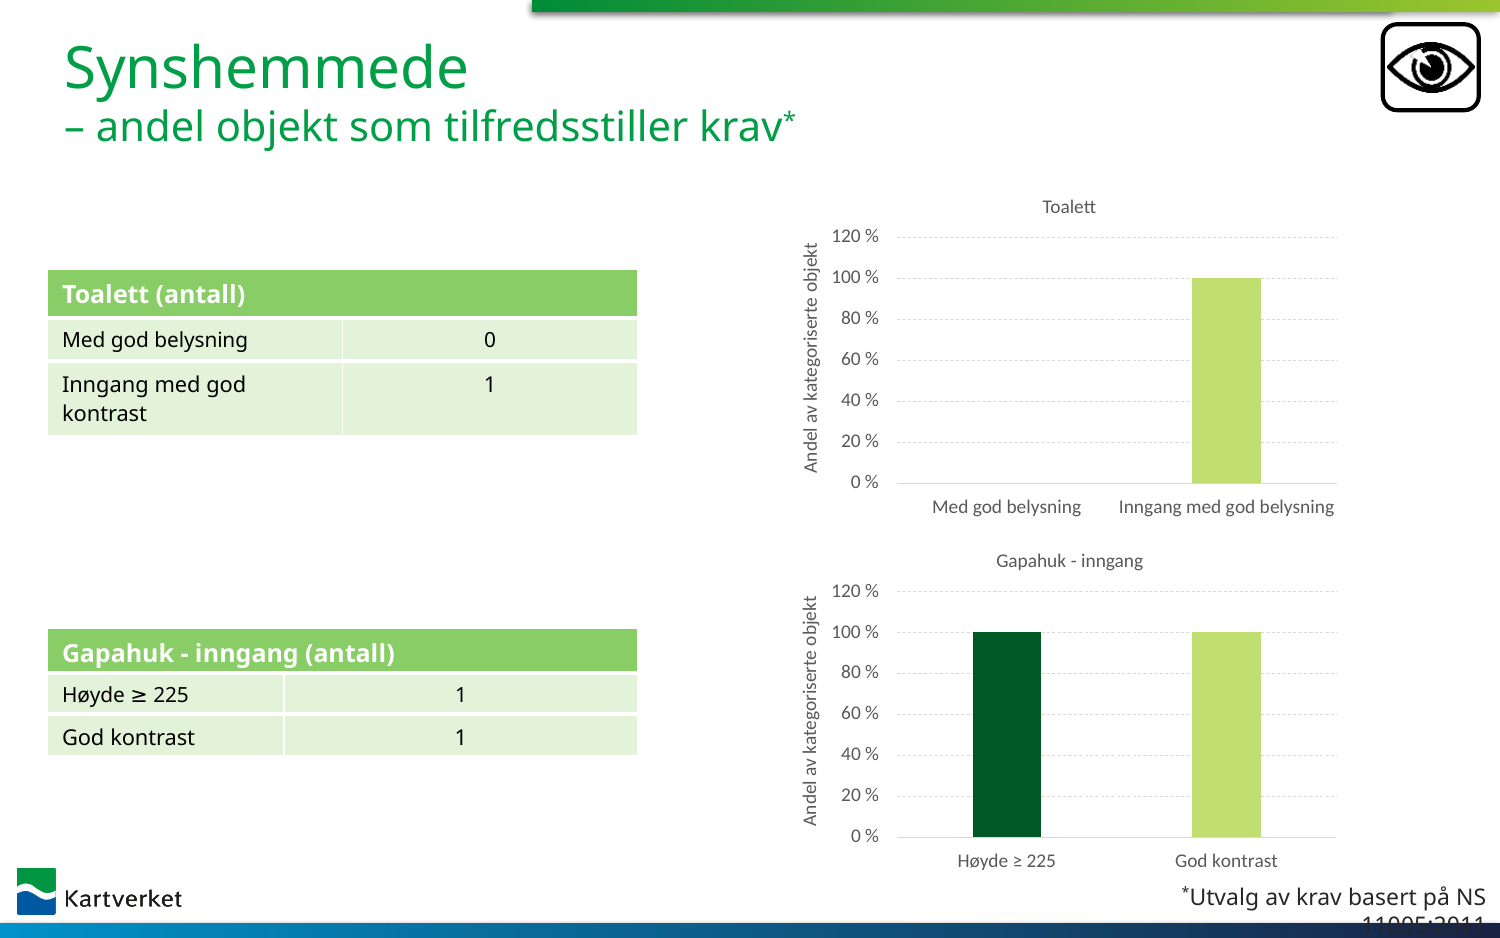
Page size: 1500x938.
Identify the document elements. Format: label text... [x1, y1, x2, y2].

text_box Synshemmede – andel objekt som tilfredsstiller krav* [49, 24, 1431, 158]
table_header Toalett (antall) [48, 270, 637, 316]
table_cell God kontrast [48, 716, 283, 755]
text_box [1382, 24, 1480, 111]
picture [791, 541, 1348, 880]
text_box *Utvalg av krav basert på NS 11005:2011 [1068, 873, 1500, 938]
table_cell 0 [343, 320, 637, 359]
table_cell Inngang med god kontrast [48, 363, 342, 435]
picture [791, 187, 1348, 526]
table_cell 1 [285, 675, 637, 712]
table_header Gapahuk - inngang (antall) [48, 629, 637, 671]
table_cell Høyde ≥ 225 [48, 675, 283, 712]
table_cell 1 [343, 363, 637, 435]
table_cell Med god belysning [48, 320, 342, 359]
table_cell 1 [285, 716, 637, 755]
